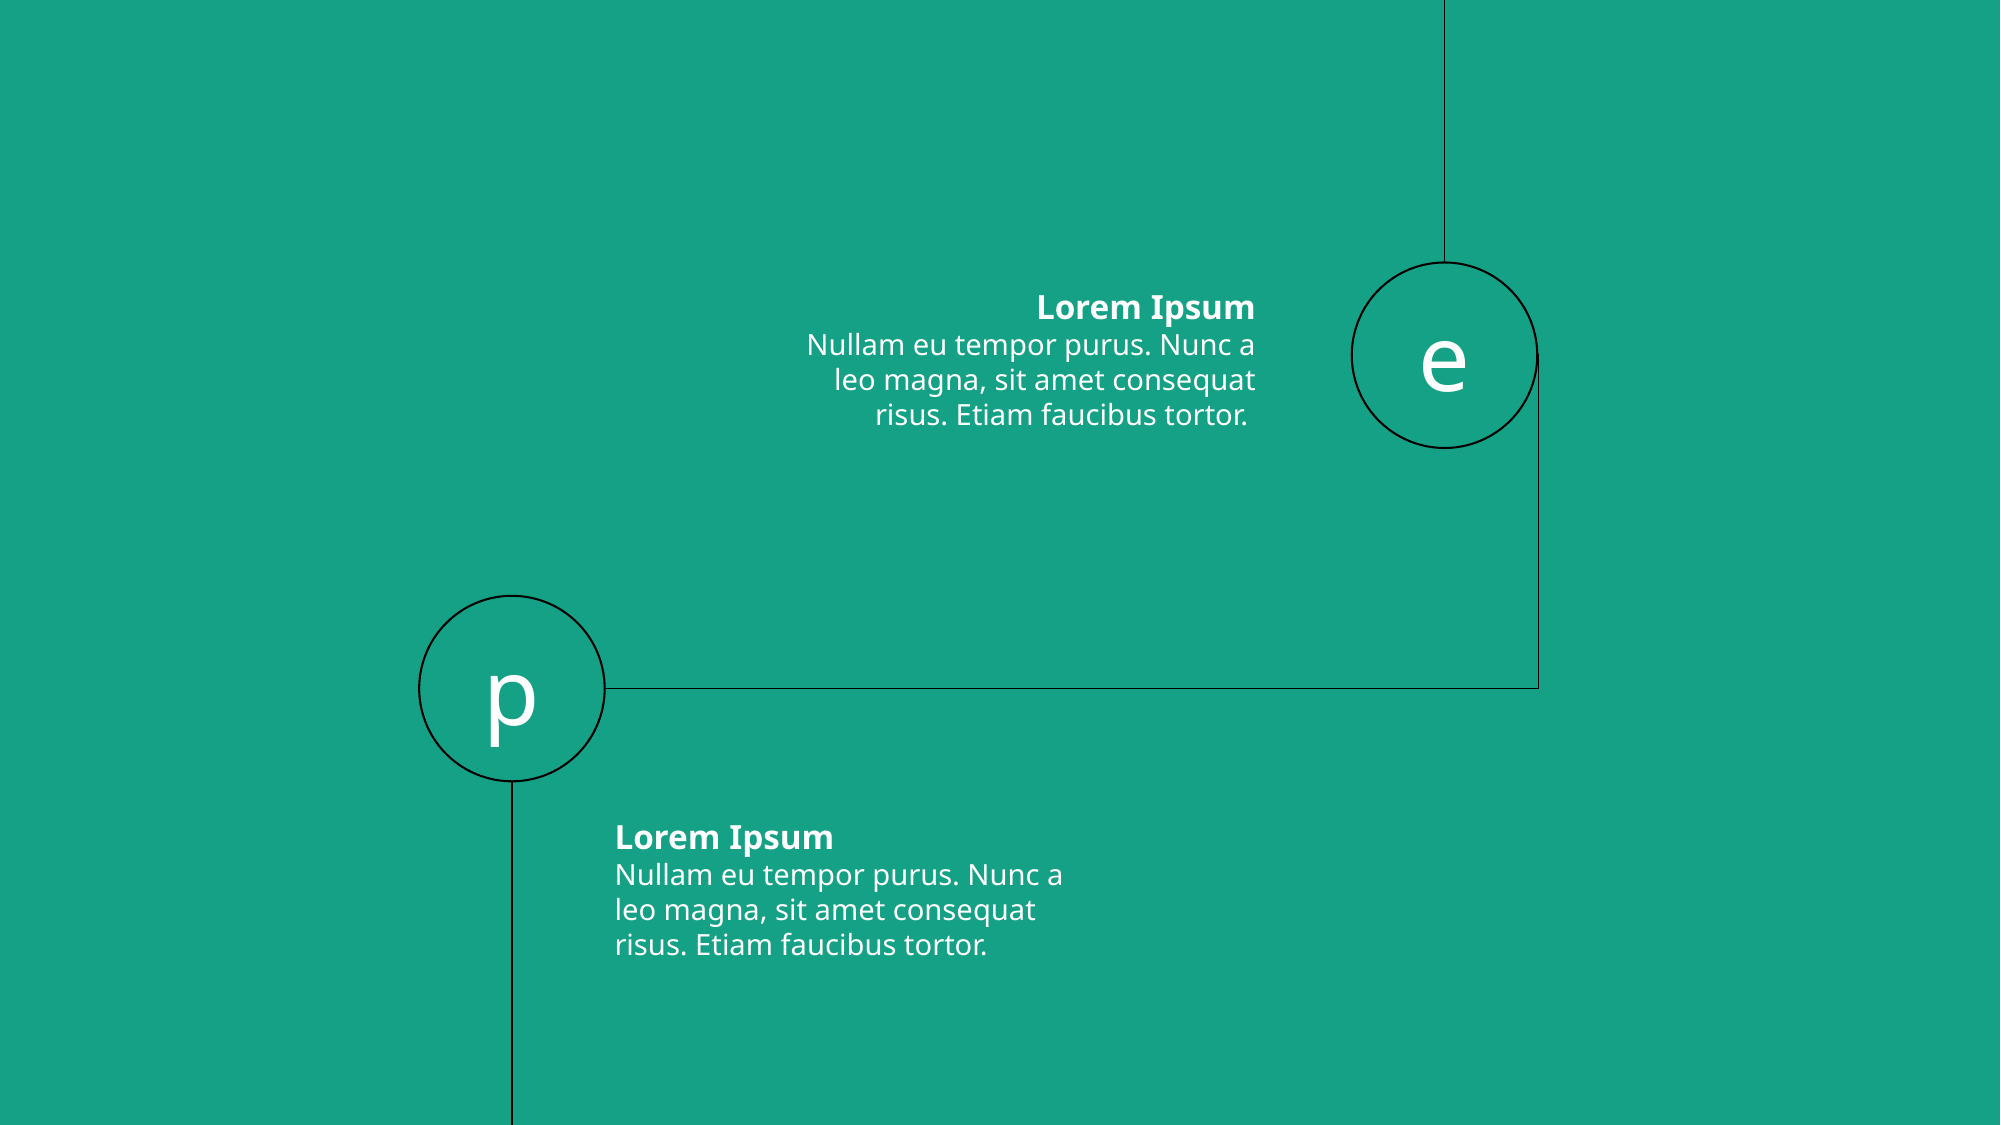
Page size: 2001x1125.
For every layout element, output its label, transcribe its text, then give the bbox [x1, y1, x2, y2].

text_box p [418, 594, 606, 783]
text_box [604, 355, 1538, 689]
text_box Lorem Ipsum Nullam eu tempor purus. Nunc a leo magna, sit amet consequat risus. Etiam faucibus tortor. [783, 261, 1266, 355]
text_box e [1350, 261, 1539, 363]
text_box Lorem Ipsum Nullam eu tempor purus. Nunc a leo magna, sit amet consequat risus. Etiam faucibus tortor. [604, 791, 1088, 967]
